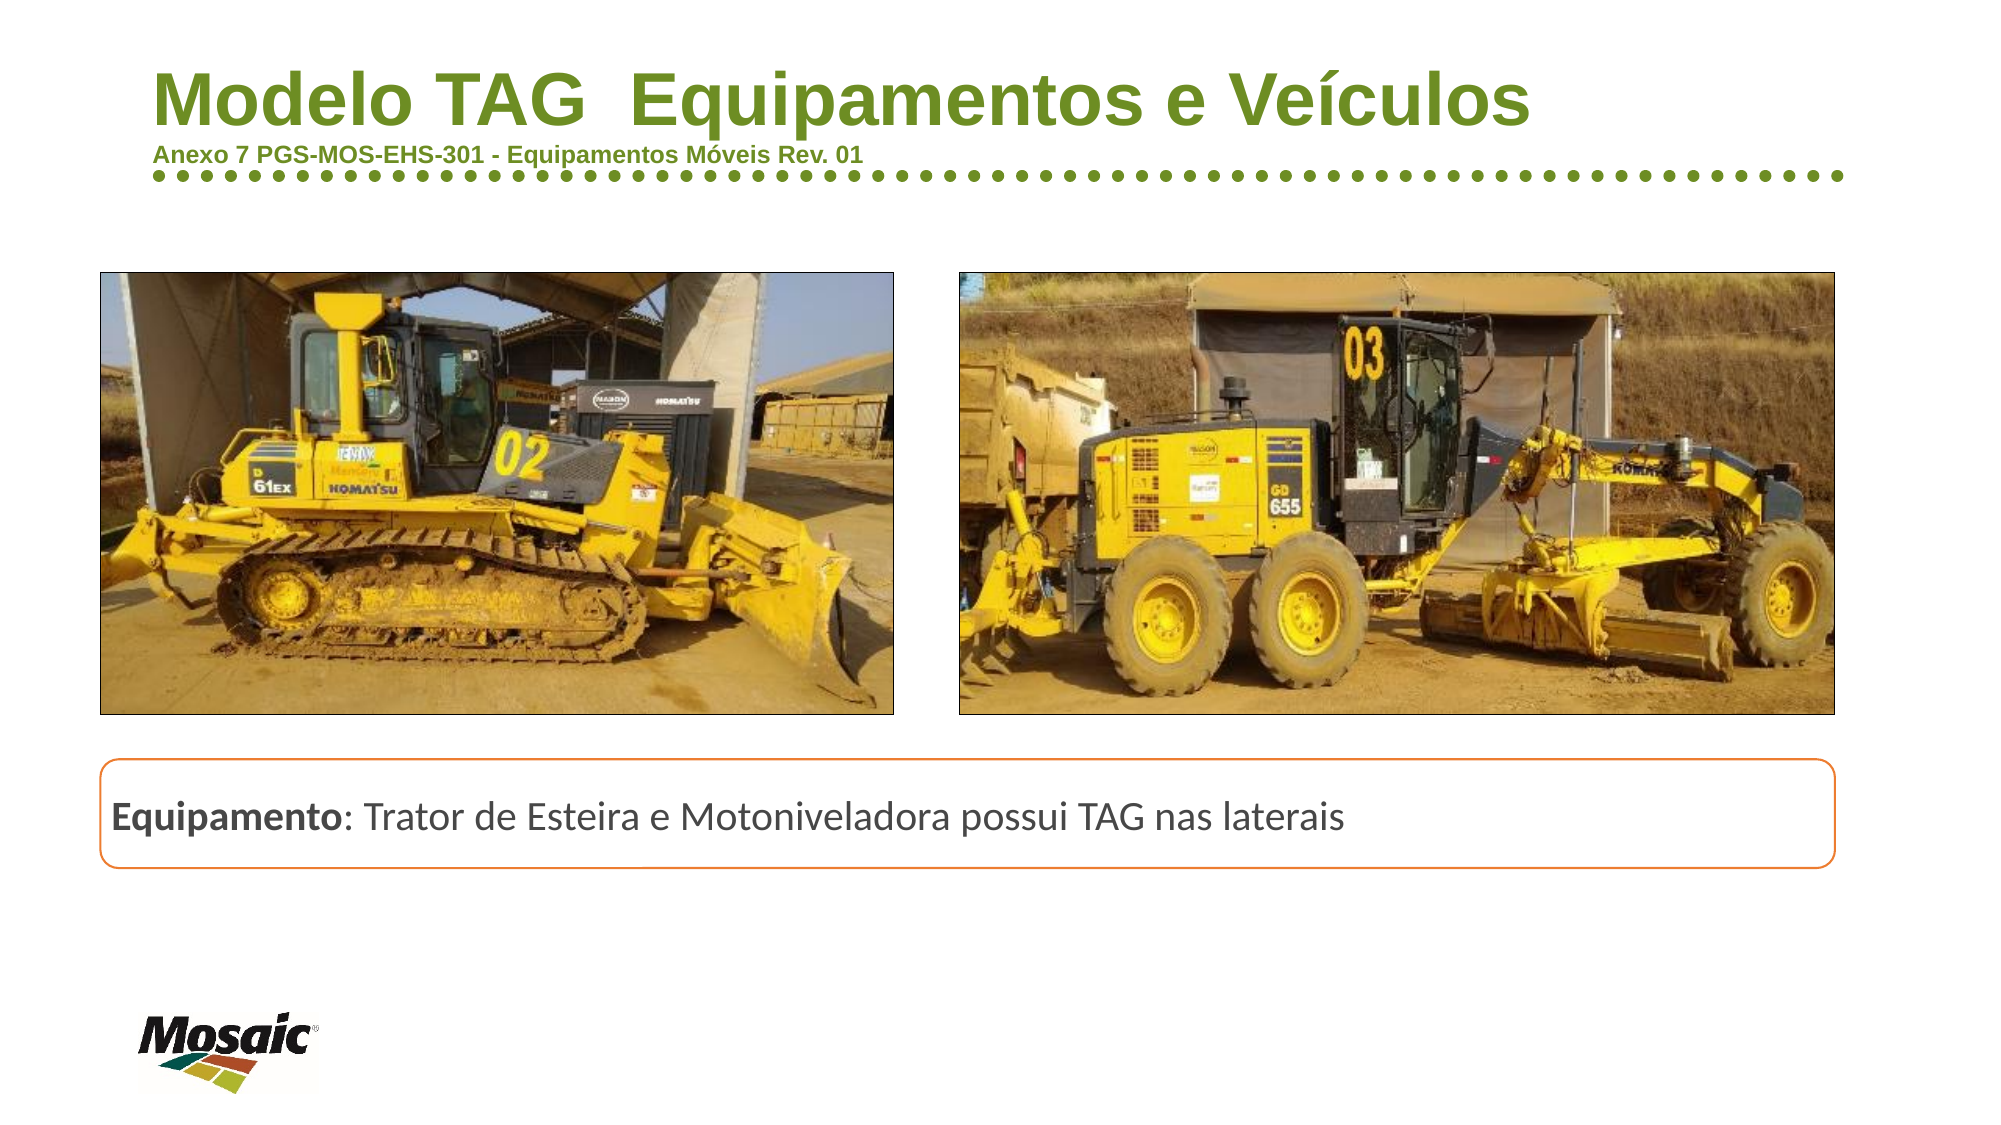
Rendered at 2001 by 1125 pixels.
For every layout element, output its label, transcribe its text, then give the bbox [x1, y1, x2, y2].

title Modelo TAG Equipamentos e Veículos Anexo 7 PGS-MOS-EHS-301 - Equipamentos Móveis Rev. 01 [137, 63, 1863, 140]
text_box Equipamento: Trator de Esteira e Motoniveladora possui TAG nas laterais [99, 758, 1836, 870]
picture [100, 272, 894, 715]
text_box [137, 140, 1868, 1022]
picture [138, 1022, 319, 1094]
picture [959, 272, 1835, 715]
